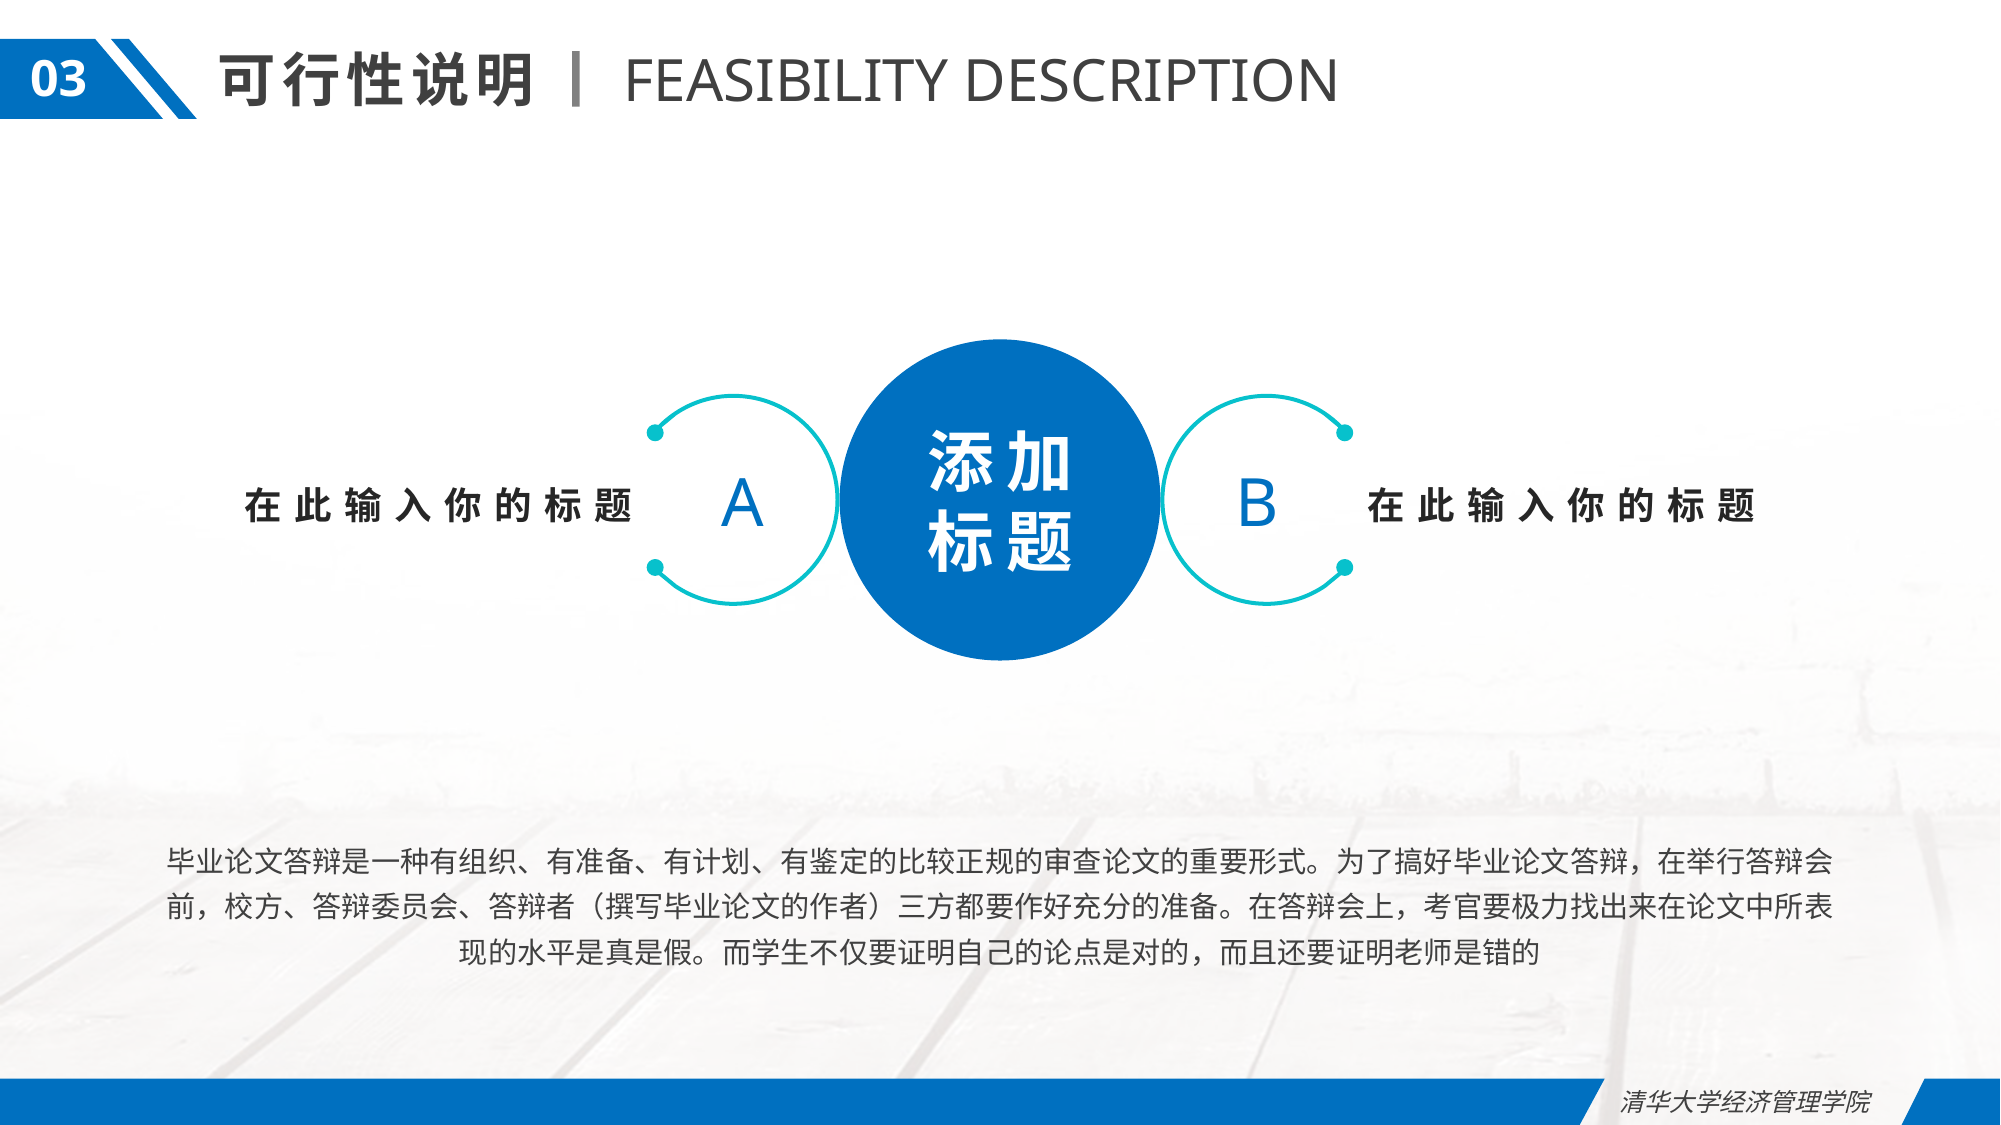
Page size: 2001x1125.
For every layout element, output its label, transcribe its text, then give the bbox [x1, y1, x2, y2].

text_box 添加 标题 [838, 338, 1162, 662]
text_box A [645, 392, 839, 607]
text_box [571, 50, 581, 108]
text_box 毕业论文答辩是一种有组织、有准备、有计划、有鉴定的比较正规的审查论文的重要形式。为了搞好毕业论文答辩，在举行答辩会前，校方、答辩委员会、答辩者（撰写毕业论文的作者）三方都要作好充分的准备。在答辩会上，考官要极力找出来在论文中所表现的水平是真是假。而学生不仅要证明自己的论点是对的，而且还要证明老师是错的 [143, 825, 1857, 977]
text_box FEASIBILITY DESCRIPTION [608, 36, 1356, 121]
picture [0, 0, 2001, 1125]
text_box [0, 1078, 2000, 1125]
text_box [0, 38, 197, 119]
text_box 在此输入你的标题 [1353, 440, 1857, 547]
text_box 可行性说明 [203, 36, 583, 121]
text_box 在此输入你的标题 [196, 440, 647, 547]
text_box B [1161, 392, 1355, 607]
